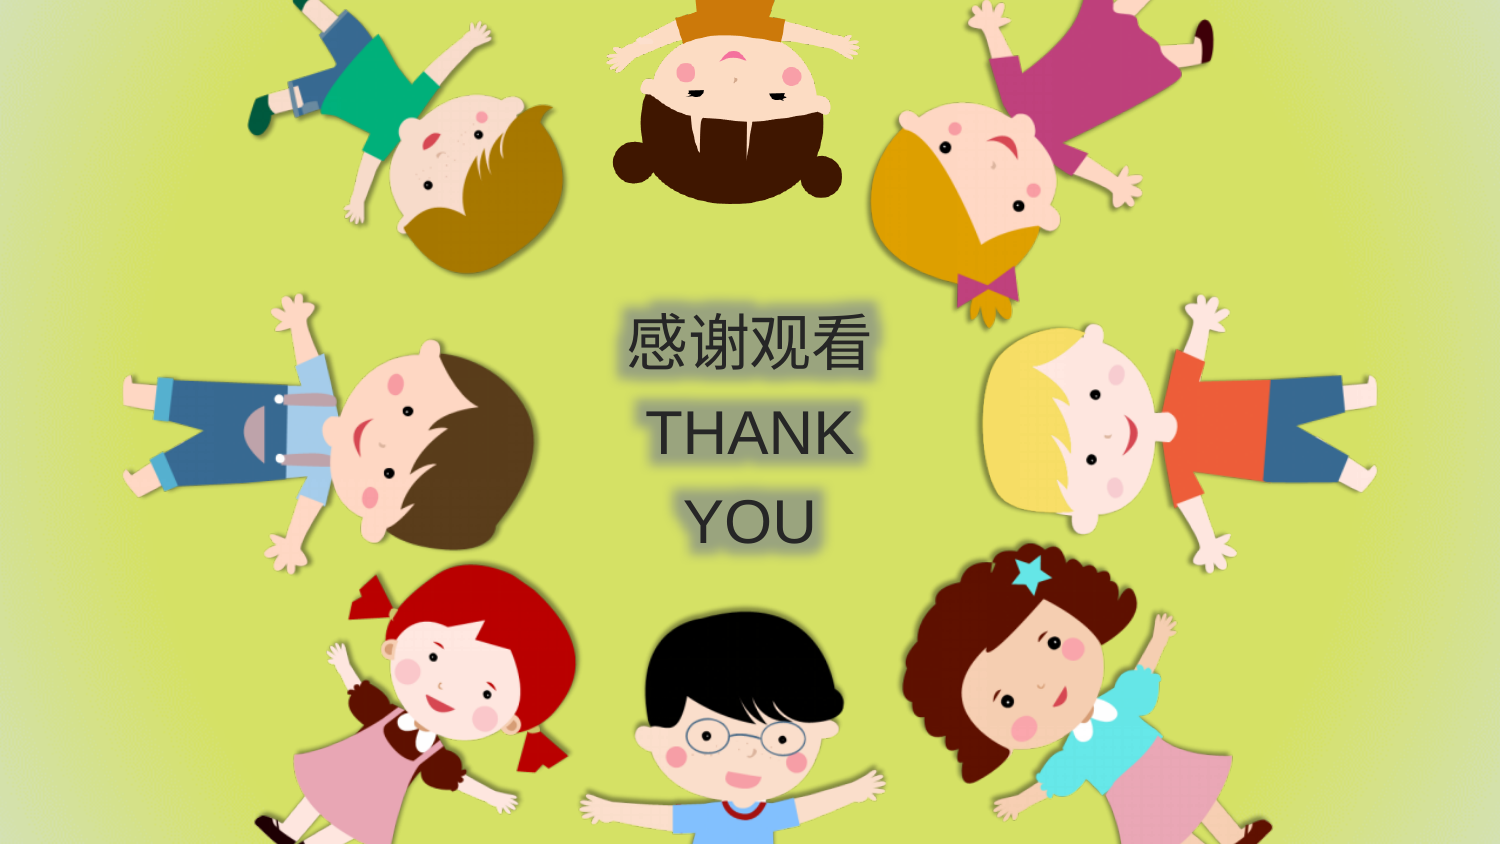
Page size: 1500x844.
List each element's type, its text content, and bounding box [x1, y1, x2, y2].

text_box 感谢观看 THANK YOU [568, 279, 932, 564]
picture [0, 0, 1500, 844]
